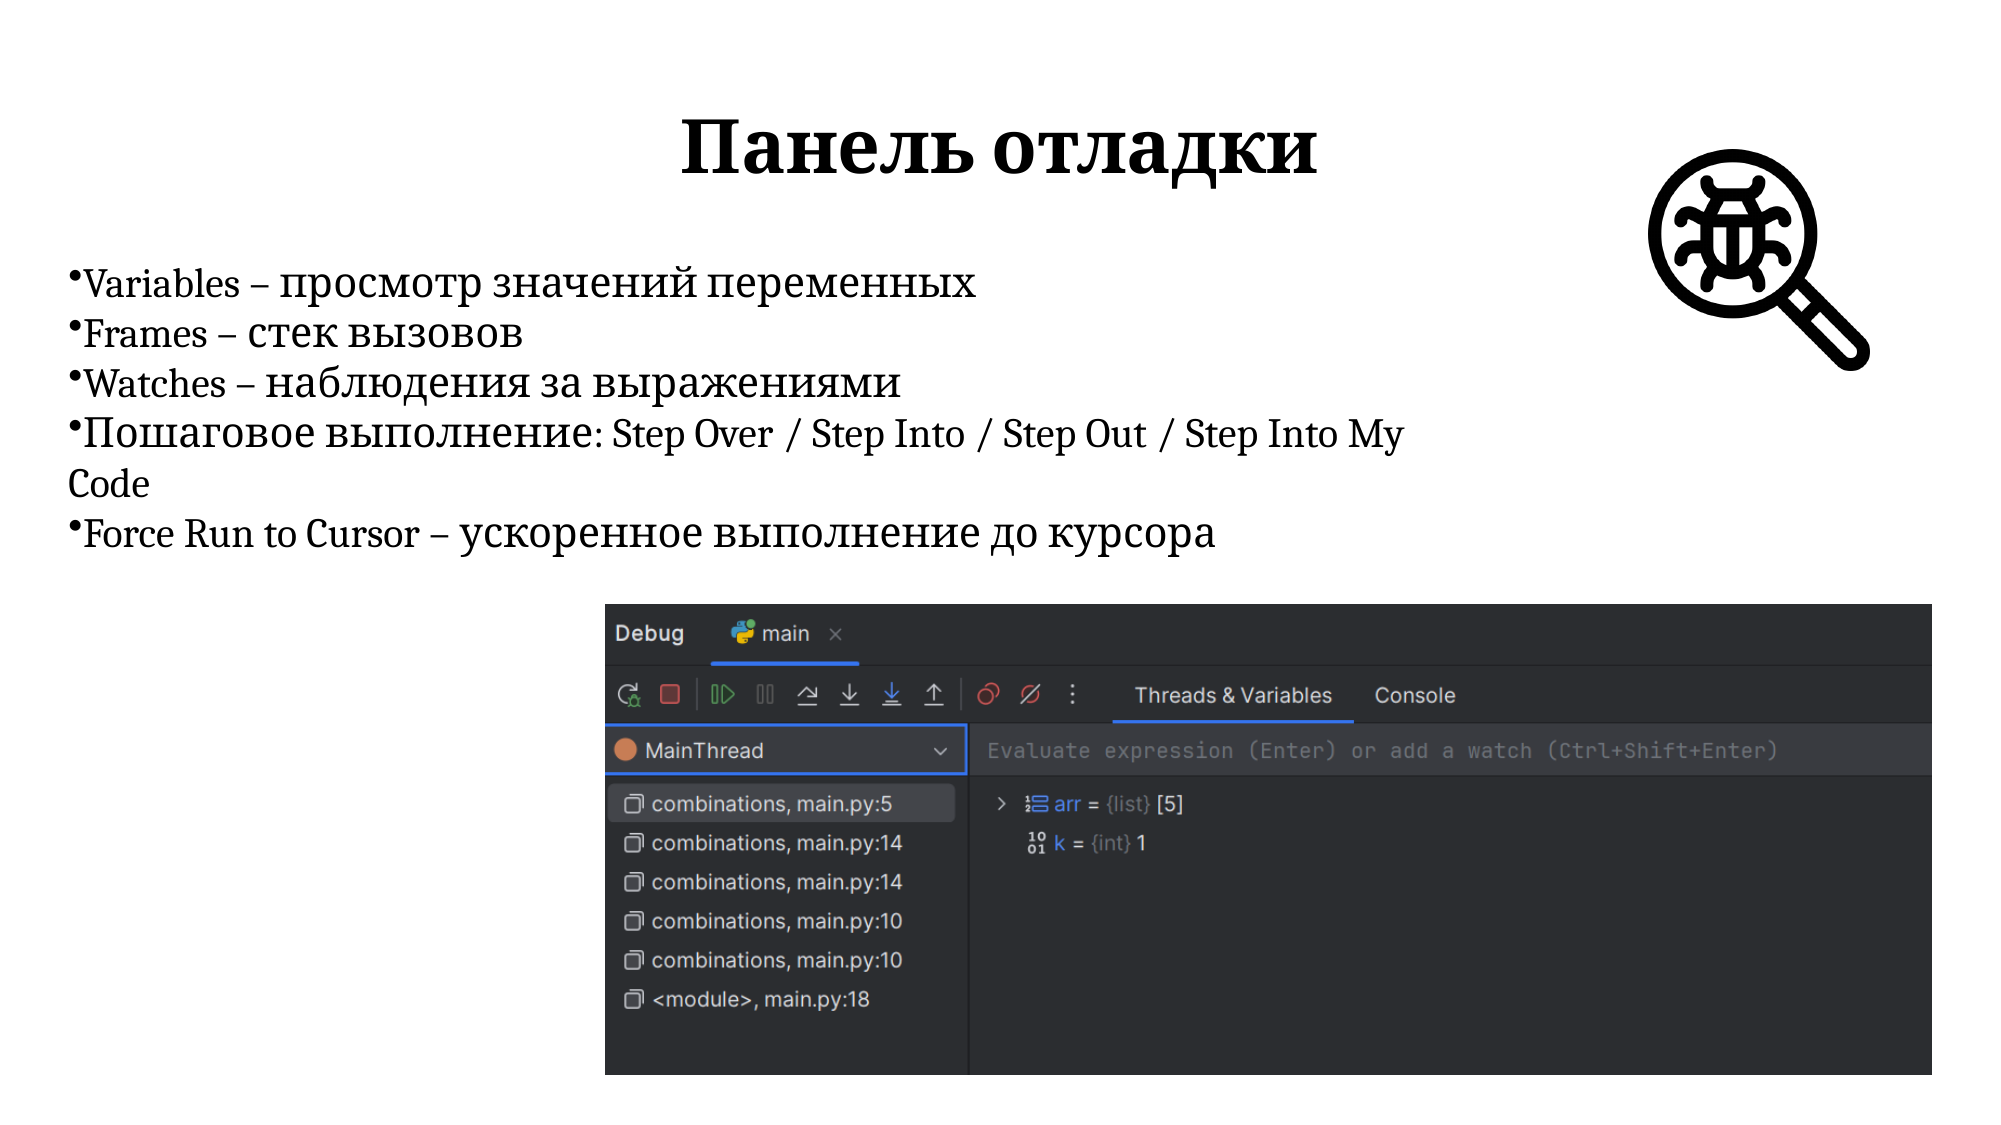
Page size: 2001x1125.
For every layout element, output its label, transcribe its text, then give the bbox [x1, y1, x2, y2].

picture [604, 604, 1933, 1075]
picture [1647, 148, 1870, 372]
text_box Variables – просмотр значений переменных Frames – стек вызовов Watches – наблюдения за выражениями Пошаговое выполнение: Step Over / Step Into / Step Out / Step Into My Code Force Run to Cursor – ускоренное выполнение до курсора [53, 248, 1501, 564]
title Панель отладки [573, 92, 1427, 207]
